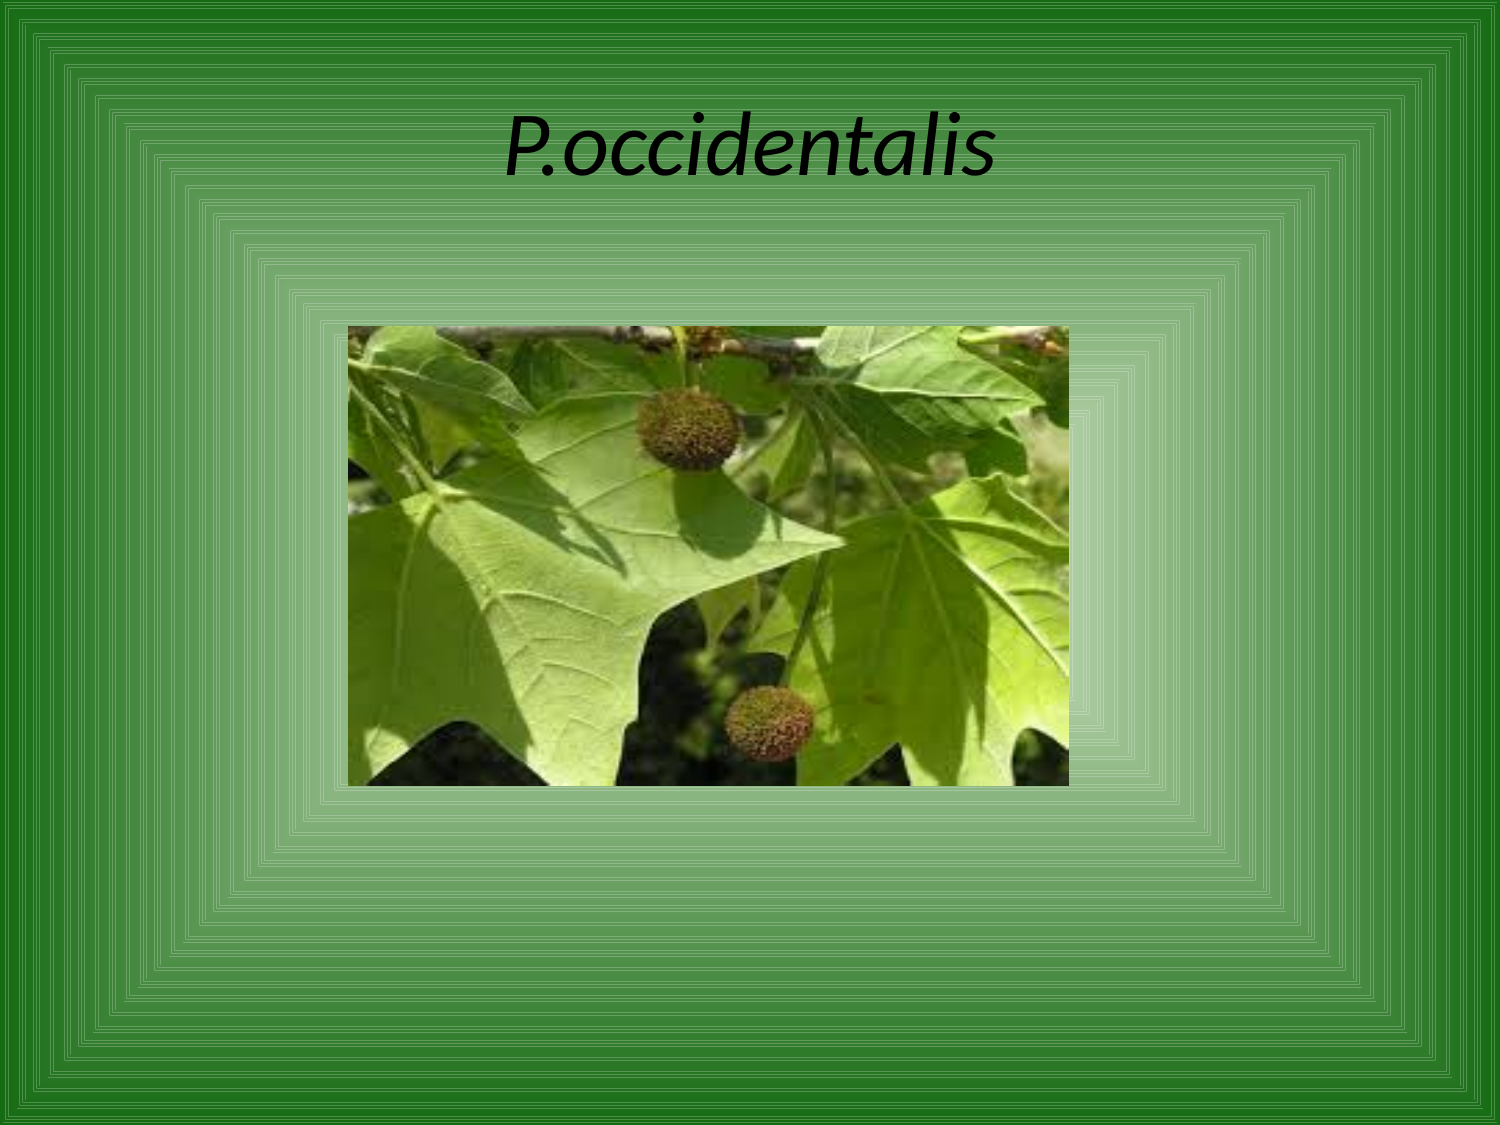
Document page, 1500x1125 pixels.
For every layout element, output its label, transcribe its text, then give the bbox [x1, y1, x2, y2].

title P.occidentalis [75, 45, 1425, 233]
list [348, 326, 1070, 786]
